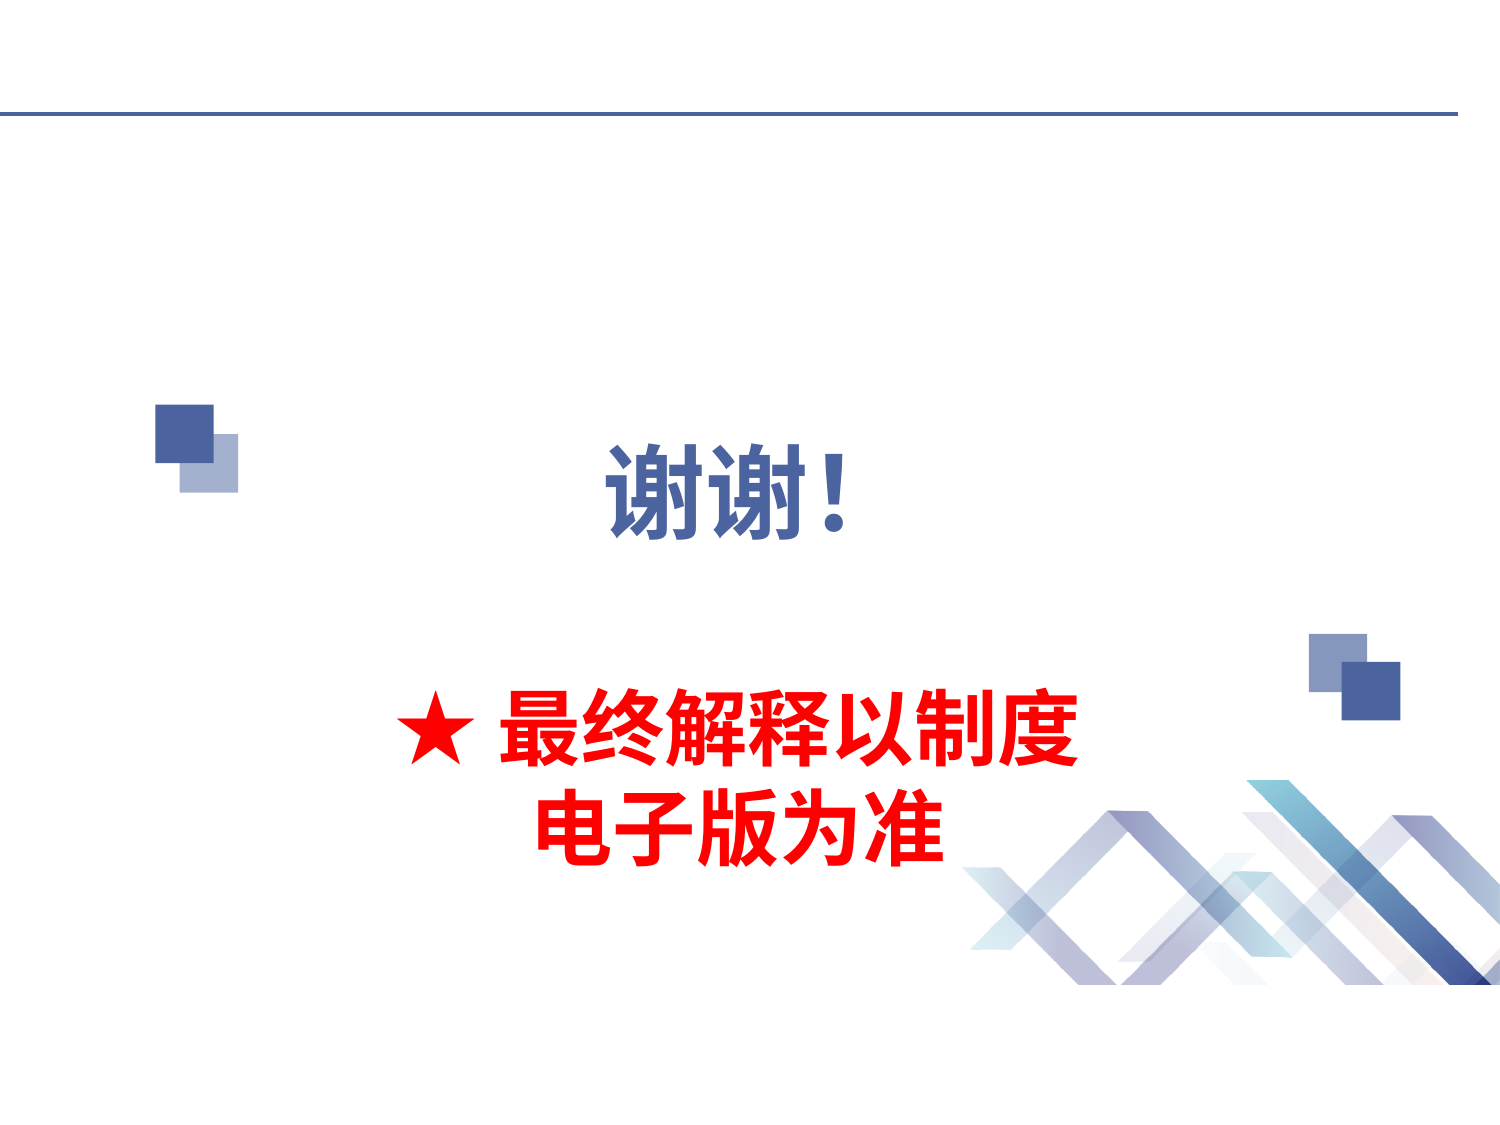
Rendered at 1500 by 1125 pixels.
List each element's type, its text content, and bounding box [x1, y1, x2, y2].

text_box ★最终解释以制度 电子版为准 [100, 668, 1376, 980]
picture [778, 780, 1500, 985]
text_box 谢谢！ [587, 420, 950, 560]
text_box [1307, 632, 1369, 668]
text_box [1369, 660, 1402, 722]
text_box [178, 432, 240, 495]
text_box [153, 403, 216, 465]
